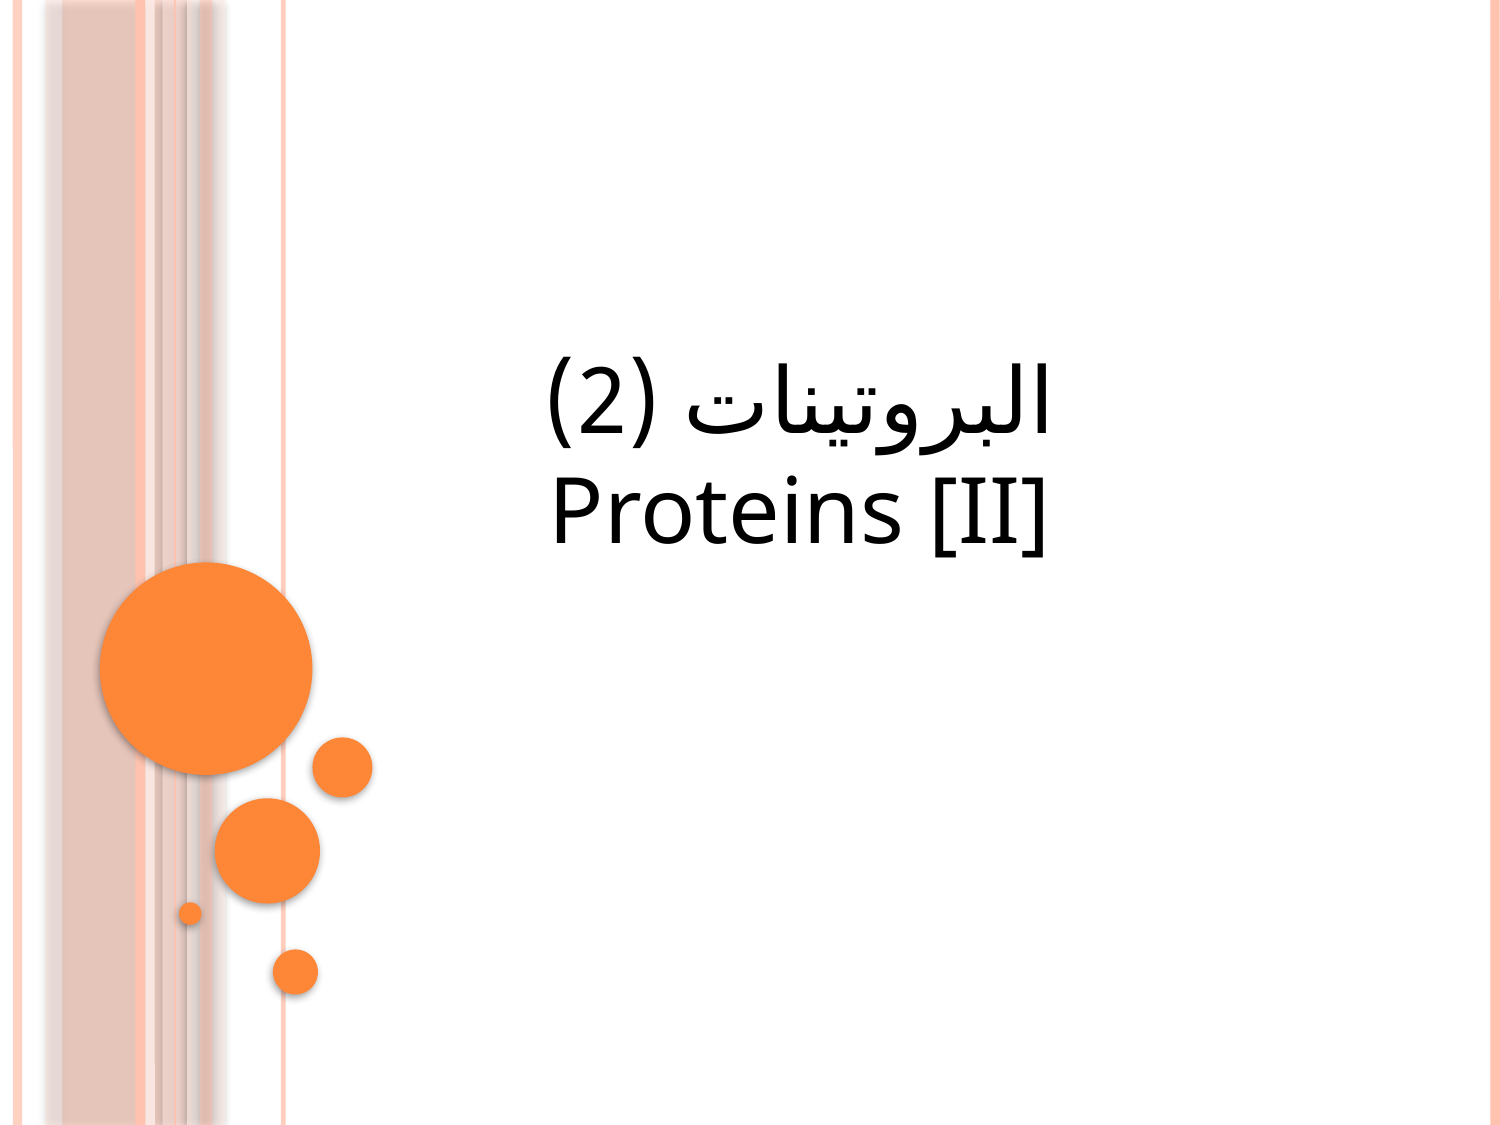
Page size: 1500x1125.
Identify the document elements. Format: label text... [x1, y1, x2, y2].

text_box البروتينات (2) Proteins [II] [137, 224, 1463, 570]
